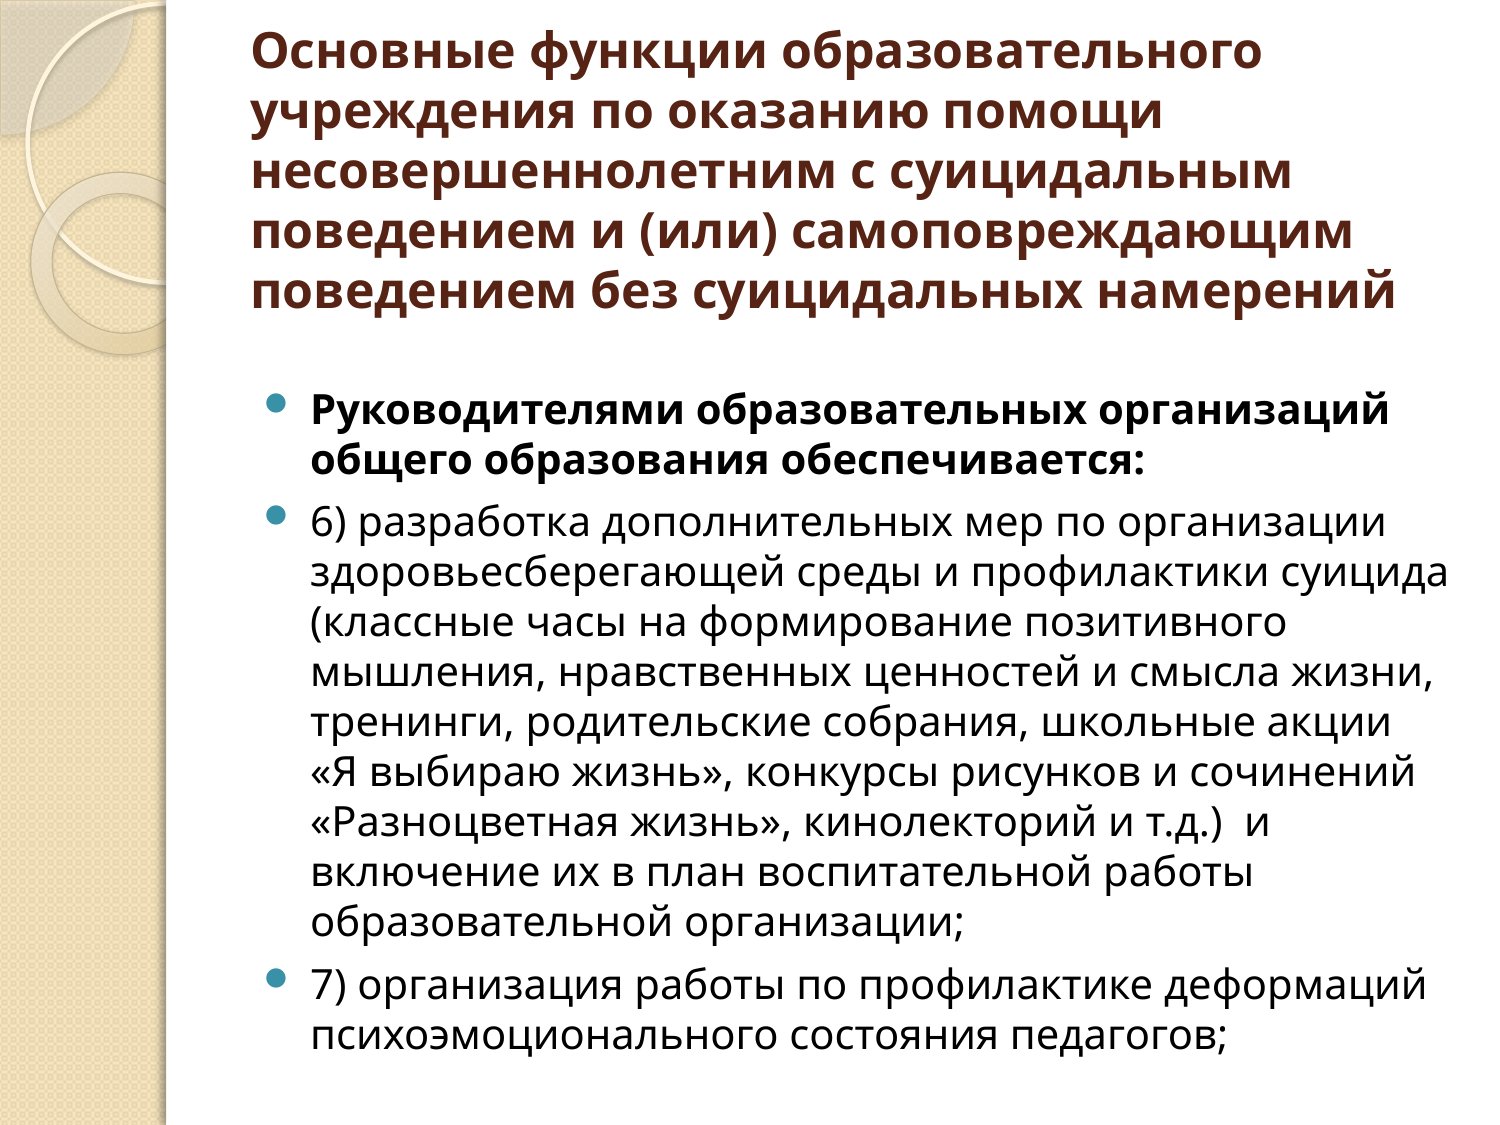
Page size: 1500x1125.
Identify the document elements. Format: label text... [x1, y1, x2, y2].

list Руководителями образовательных организаций общего образования обеспечивается: 6) разработка дополнительных мер по организации здоровьесберегающей среды и профилактики суицида (классные часы на формирование позитивного мышления, нравственных ценностей и смысла жизни, тренинги, родительские собрания, школьные акции «Я выбираю жизнь», конкурсы рисунков и сочинений «Разноцветная жизнь», кинолекторий и т.д.) и включение их в план воспитательной работы образовательной организации; 7) организация работы по профилактике деформаций психоэмоционального состояния педагогов; [235, 375, 1466, 1025]
title Основные функции образовательного учреждения по оказанию помощи несовершеннолетним с суицидальным поведением и (или) самоповреждающим поведением без суицидальных намерений [235, 105, 1466, 233]
